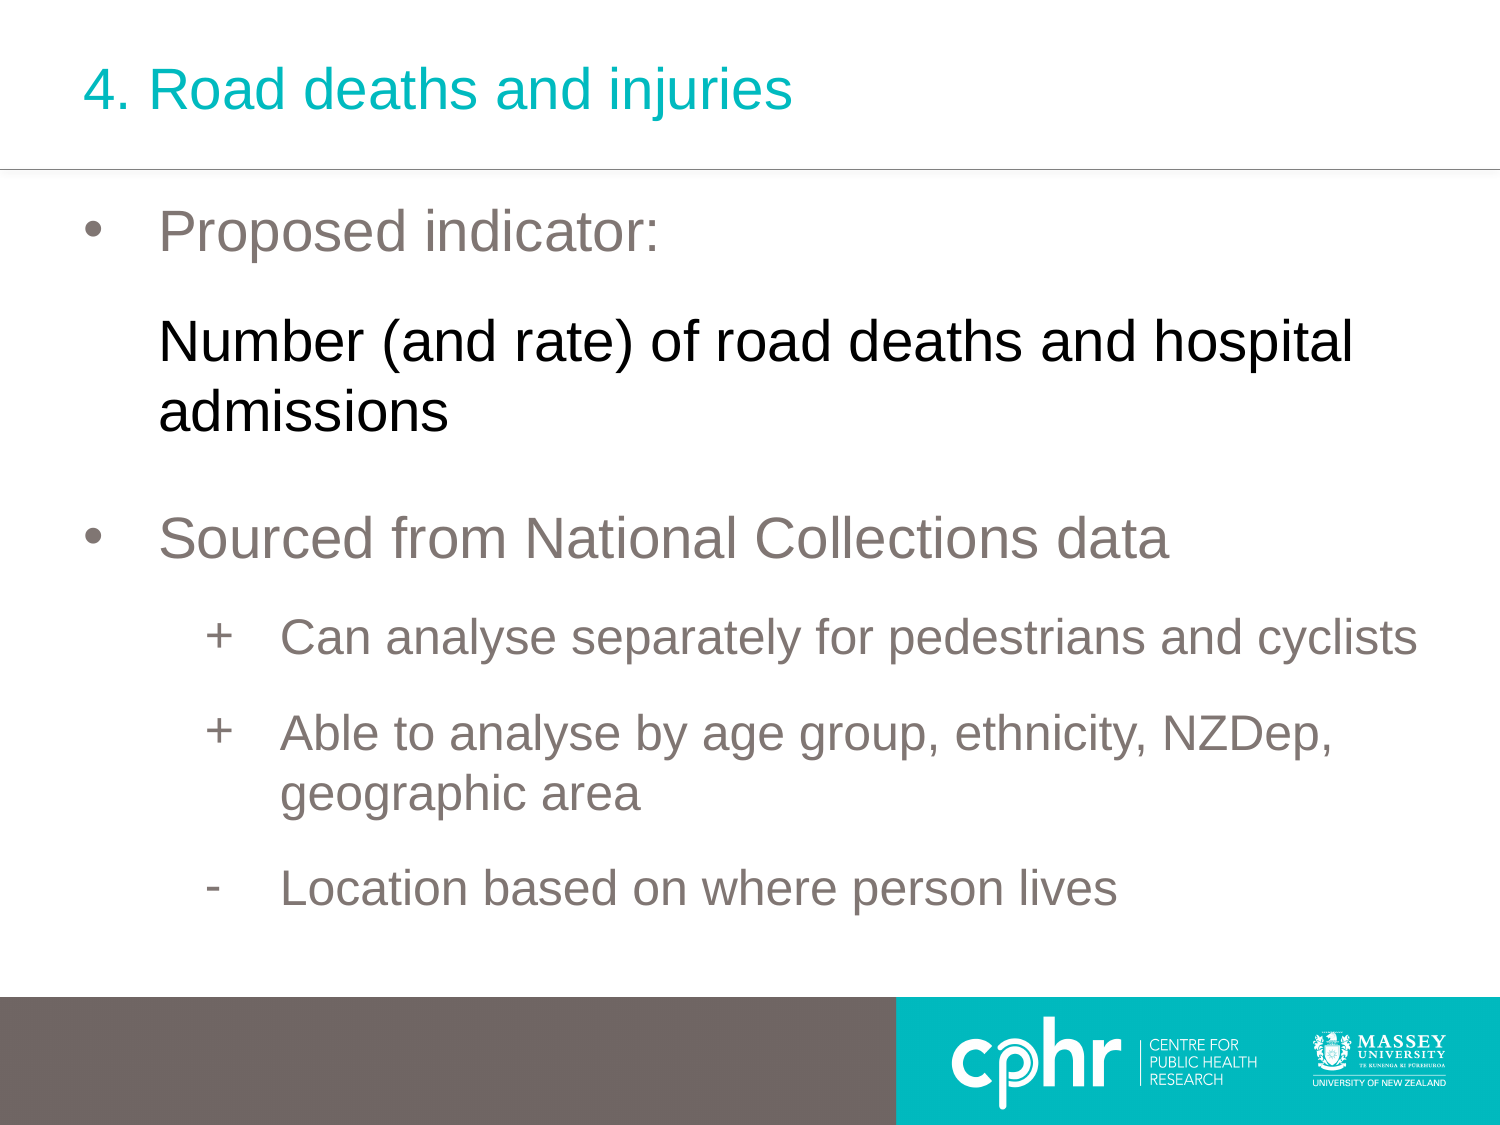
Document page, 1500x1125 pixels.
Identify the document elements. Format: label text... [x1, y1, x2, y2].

list Proposed indicator: Number (and rate) of road deaths and hospital admissions Sourced from National Collections data Can analyse separately for pedestrians and cyclists Able to analyse by age group, ethnicity, NZDep, geographic area Location based on where person lives [68, 186, 1438, 991]
picture [0, 997, 1500, 1125]
title 4. Road deaths and injuries [68, 43, 1438, 162]
